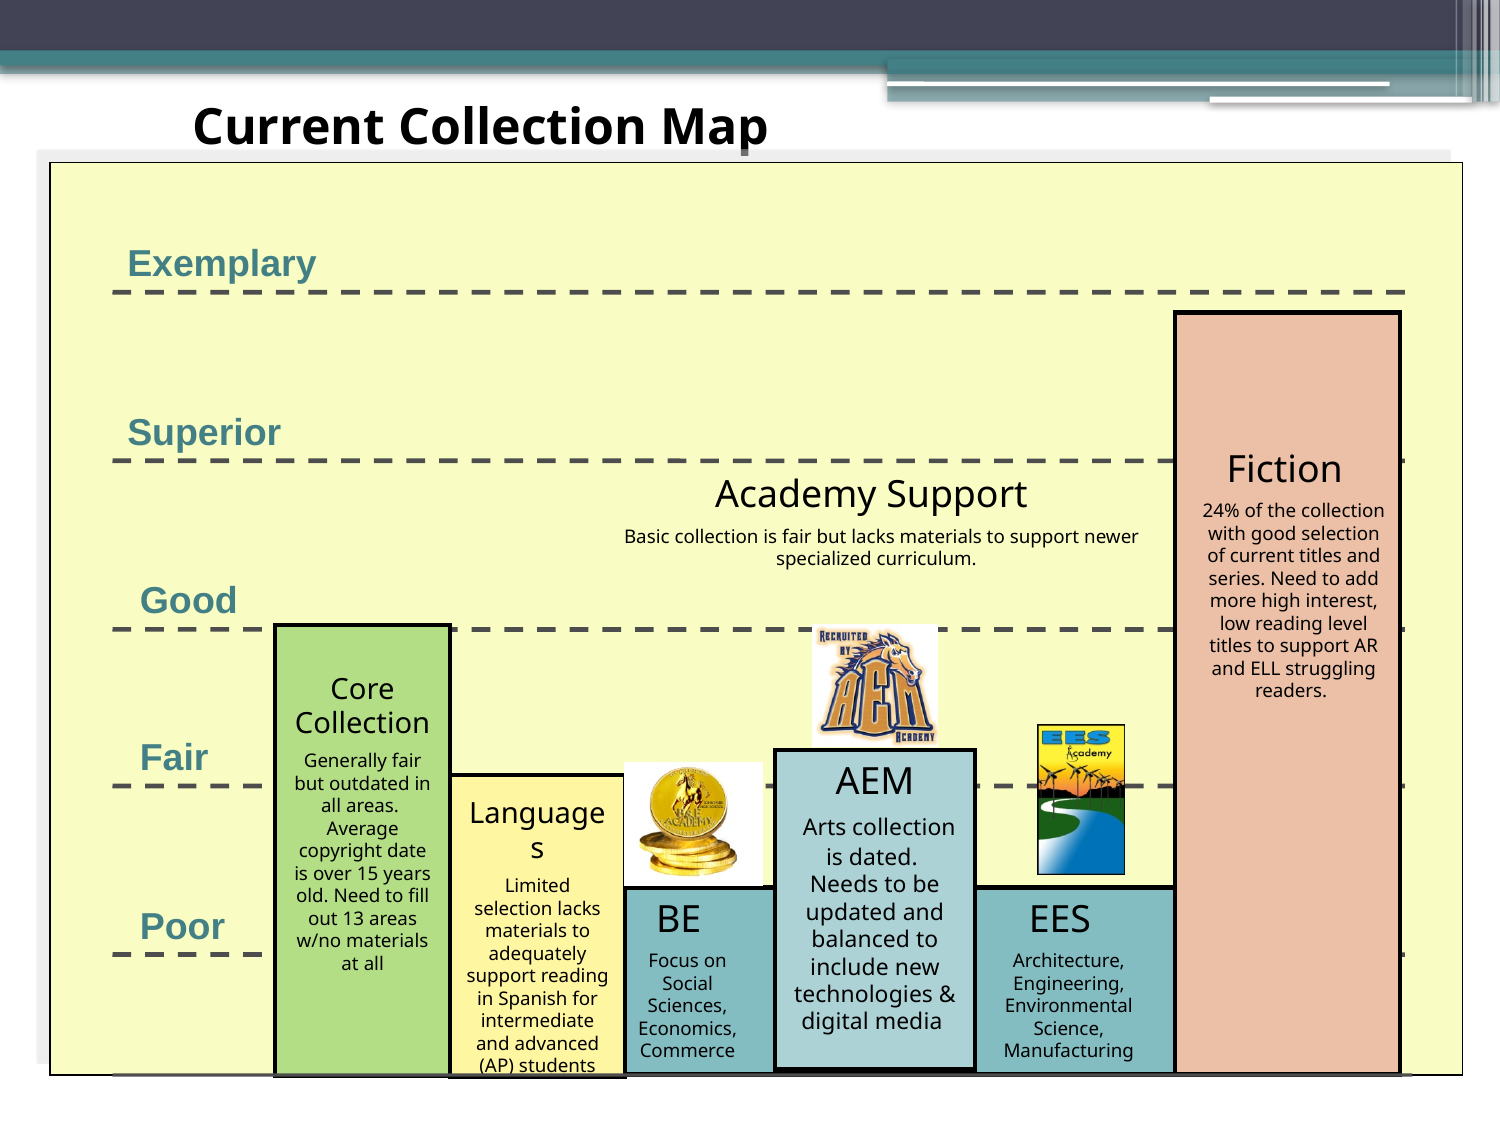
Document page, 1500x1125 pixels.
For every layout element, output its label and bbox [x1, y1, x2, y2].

picture [812, 624, 938, 747]
picture [624, 762, 763, 886]
text_box [49, 87, 1463, 1077]
picture [1037, 724, 1126, 876]
